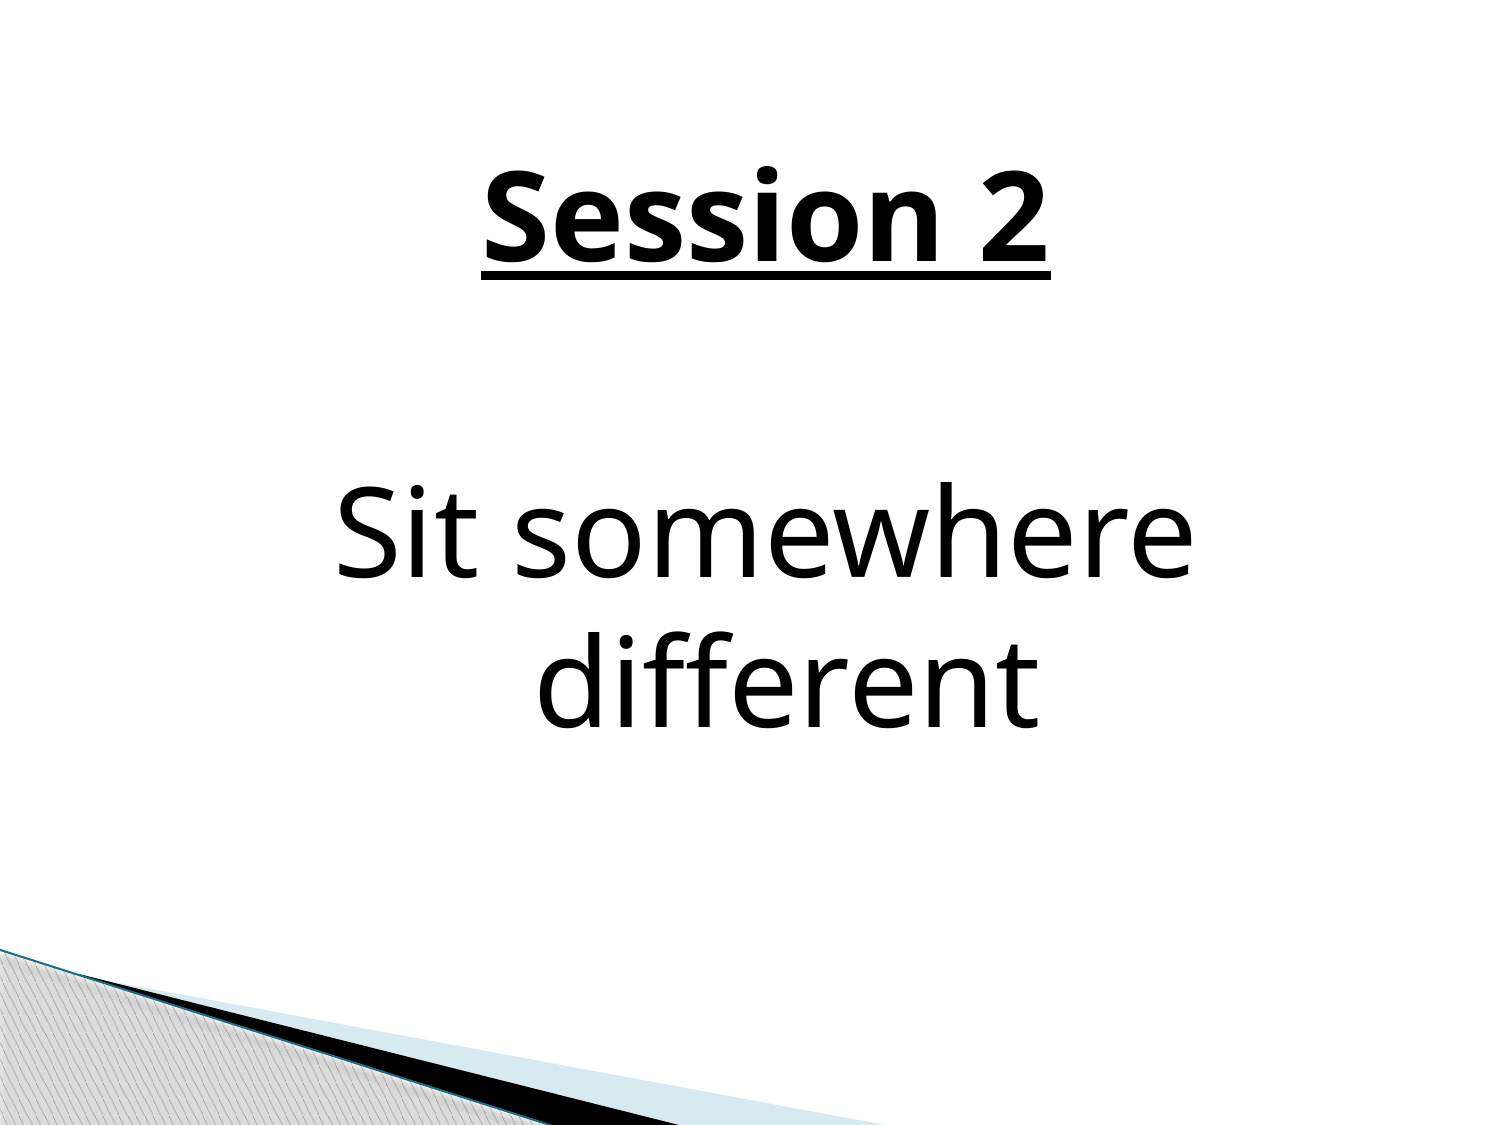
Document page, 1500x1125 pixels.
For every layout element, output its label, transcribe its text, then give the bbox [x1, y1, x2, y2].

list Session 2 Sit somewhere different [82, 128, 1432, 872]
